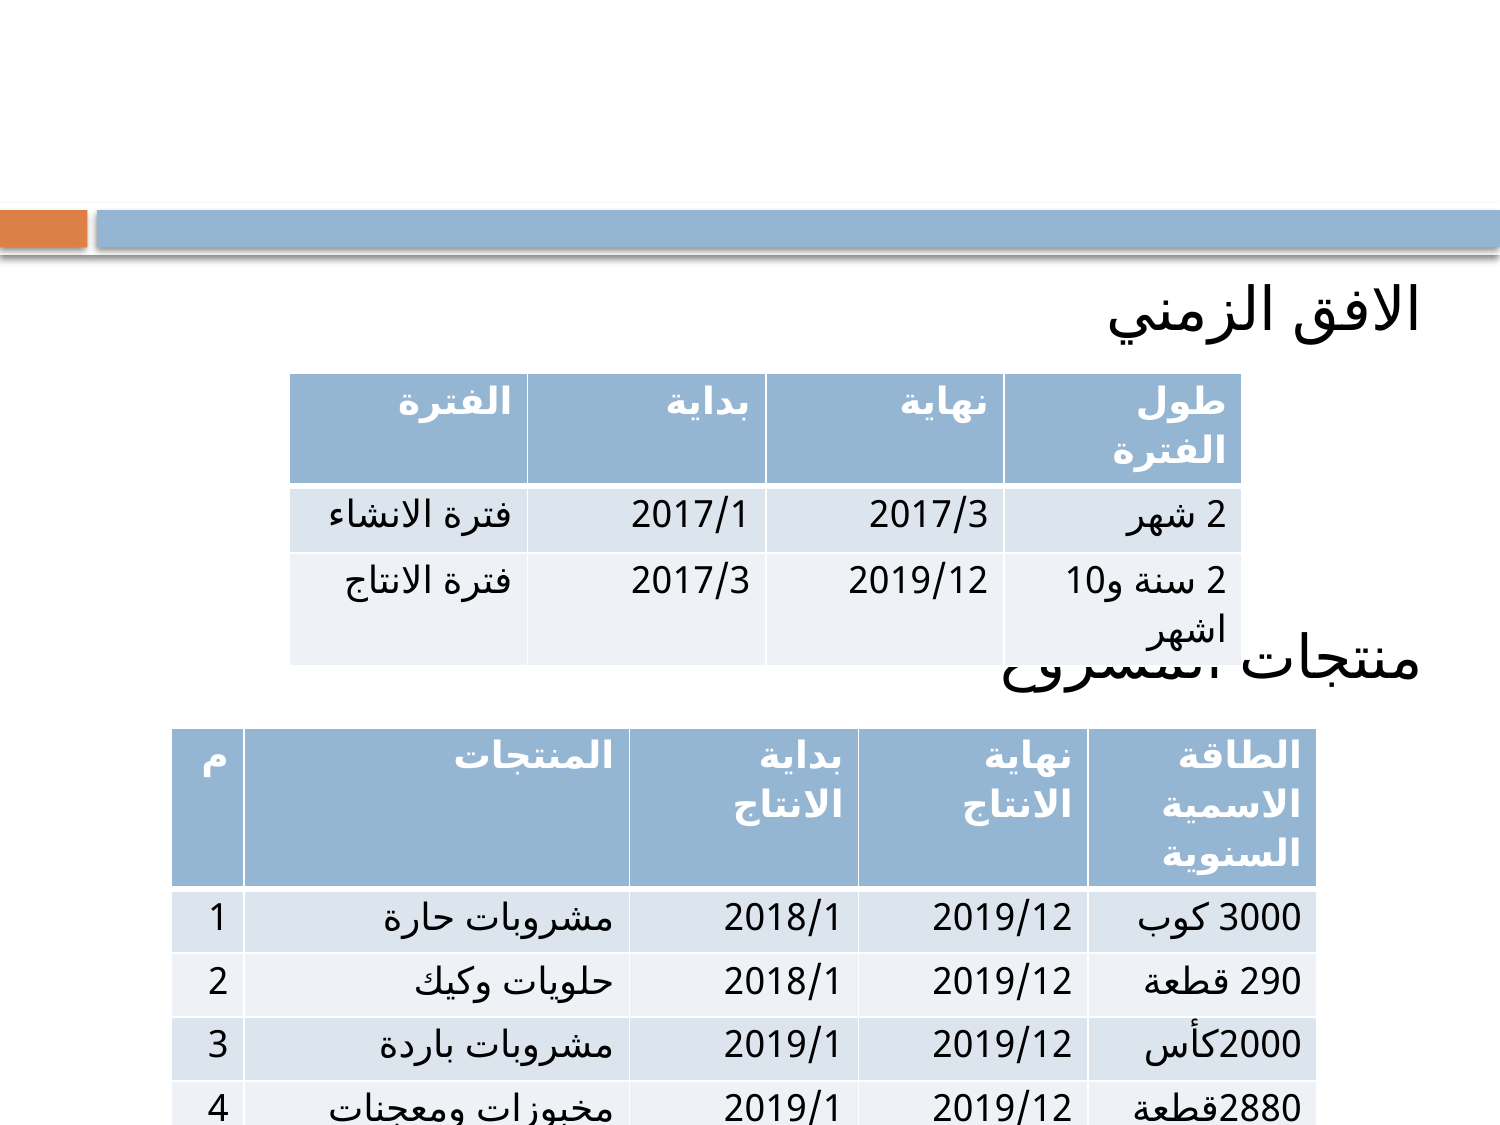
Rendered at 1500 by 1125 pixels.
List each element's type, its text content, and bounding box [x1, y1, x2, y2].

table_cell 1 [172, 892, 243, 952]
table_header المنتجات [245, 729, 629, 886]
table_header م [172, 729, 243, 886]
table_cell 2017/3 [767, 489, 1003, 552]
table_cell 2019/12 [859, 1082, 1087, 1125]
table_header بداية [528, 374, 765, 483]
table_cell 2 [172, 954, 243, 1016]
table_cell 3000 كوب [1089, 892, 1316, 952]
table_cell 3 [172, 1018, 243, 1080]
table_header الطاقة الاسمية السنوية [1089, 729, 1316, 886]
table_cell فترة الانتاج [290, 554, 527, 665]
table_cell 2 سنة و10 اشهر [1005, 554, 1241, 665]
table_cell 2018/1 [630, 892, 858, 952]
table_cell مخبوزات ومعجنات [245, 1082, 629, 1125]
table_cell 2019/1 [630, 1018, 858, 1080]
table_cell 2017/1 [528, 489, 765, 552]
table_cell مشروبات حارة [245, 892, 629, 952]
table_header الفترة [290, 374, 527, 483]
table_cell فترة الانشاء [290, 489, 527, 552]
table_cell 290 قطعة [1089, 954, 1316, 1016]
table_cell 2880قطعة [1089, 1082, 1316, 1125]
table_cell 2019/1 [630, 1082, 858, 1125]
table_header نهاية [767, 374, 1003, 483]
table_cell حلويات وكيك [245, 954, 629, 1016]
table_cell 2019/12 [859, 1018, 1087, 1080]
table_header طول الفترة [1005, 374, 1241, 483]
table_cell 2 شهر [1005, 489, 1241, 552]
table_cell 2019/12 [859, 892, 1087, 952]
table_cell 4 [172, 1082, 243, 1125]
list الافق الزمني منتجات المشروع [100, 262, 1438, 1000]
table_cell 2017/3 [528, 554, 765, 665]
table_cell 2019/12 [767, 554, 1003, 665]
table_header بداية الانتاج [630, 729, 858, 886]
table_header نهاية الانتاج [859, 729, 1087, 886]
table_cell 2000كأس [1089, 1018, 1316, 1080]
table_cell 2019/12 [859, 954, 1087, 1016]
table_cell 2018/1 [630, 954, 858, 1016]
table_cell مشروبات باردة [245, 1018, 629, 1080]
